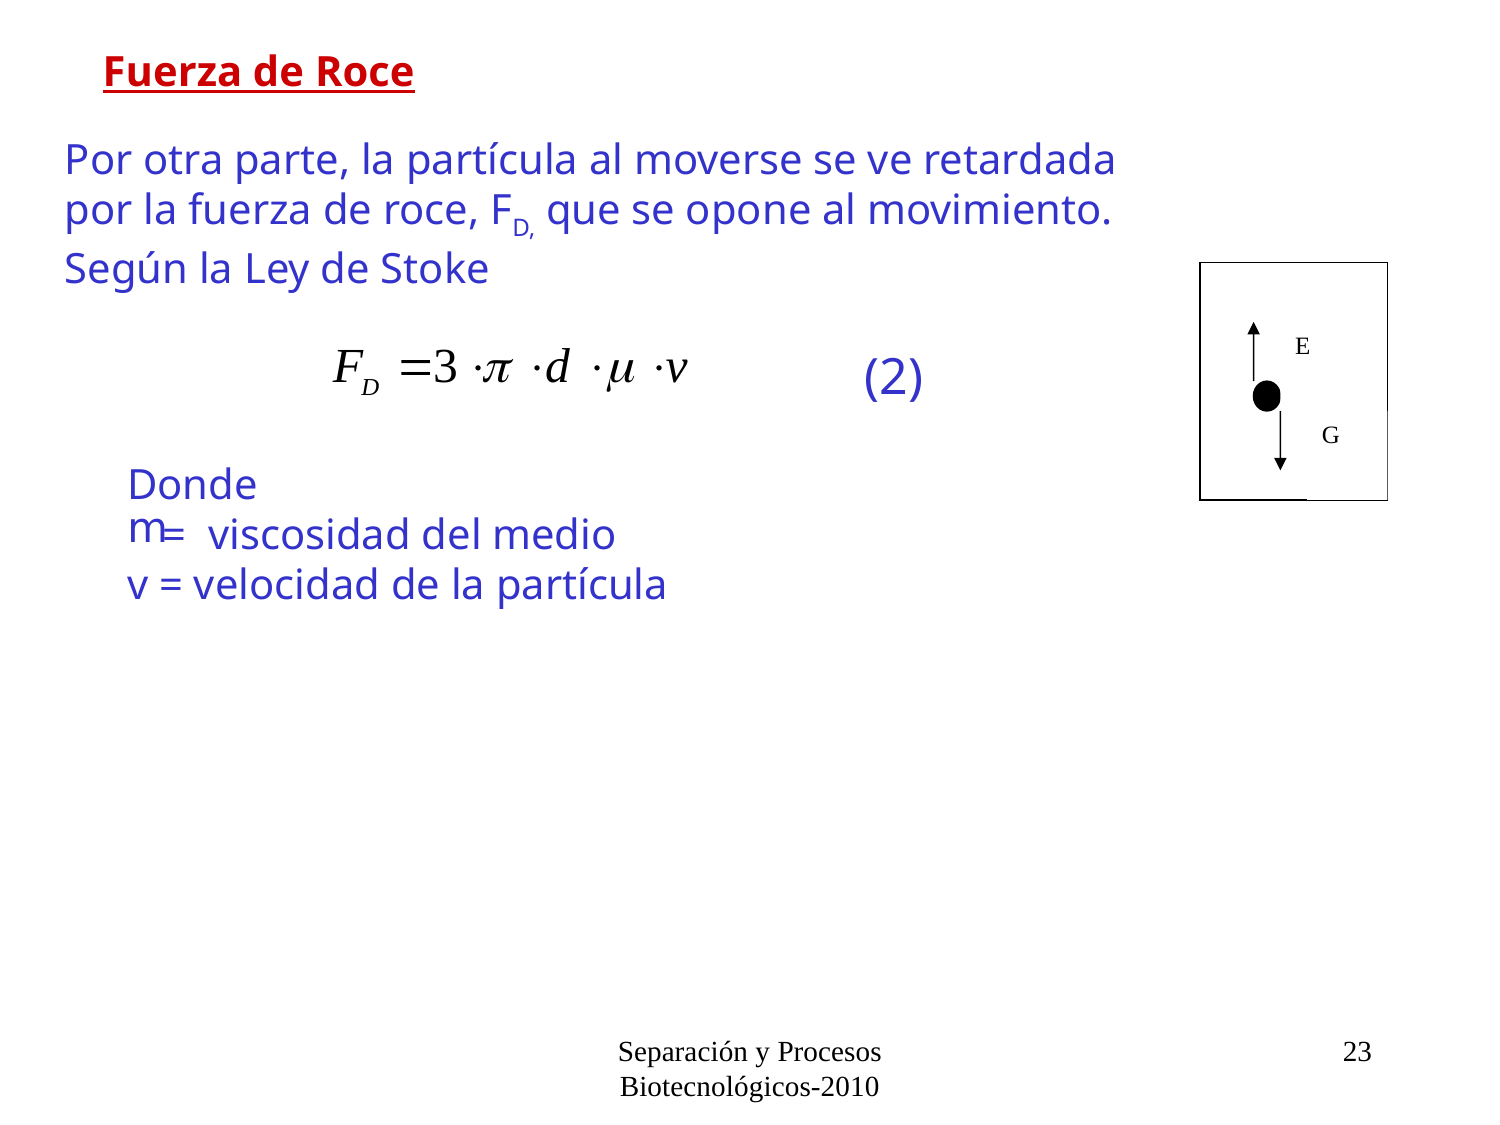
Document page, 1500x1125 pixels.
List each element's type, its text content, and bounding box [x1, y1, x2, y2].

text_box Donde = viscosidad del medio v = velocidad de la partícula [112, 450, 813, 615]
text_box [324, 337, 963, 413]
slide_number 23 [1074, 1024, 1388, 1101]
text_box Fuerza de Roce [87, 37, 430, 103]
text_box Por otra parte, la partícula al moverse se ve retardada por la fuerza de roce, FD, que se opone al movimiento. Según la Ley de Stoke [49, 75, 1188, 399]
footer Separación y Procesos Biotecnológicos-2010 [512, 1024, 988, 1101]
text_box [1199, 262, 1388, 501]
